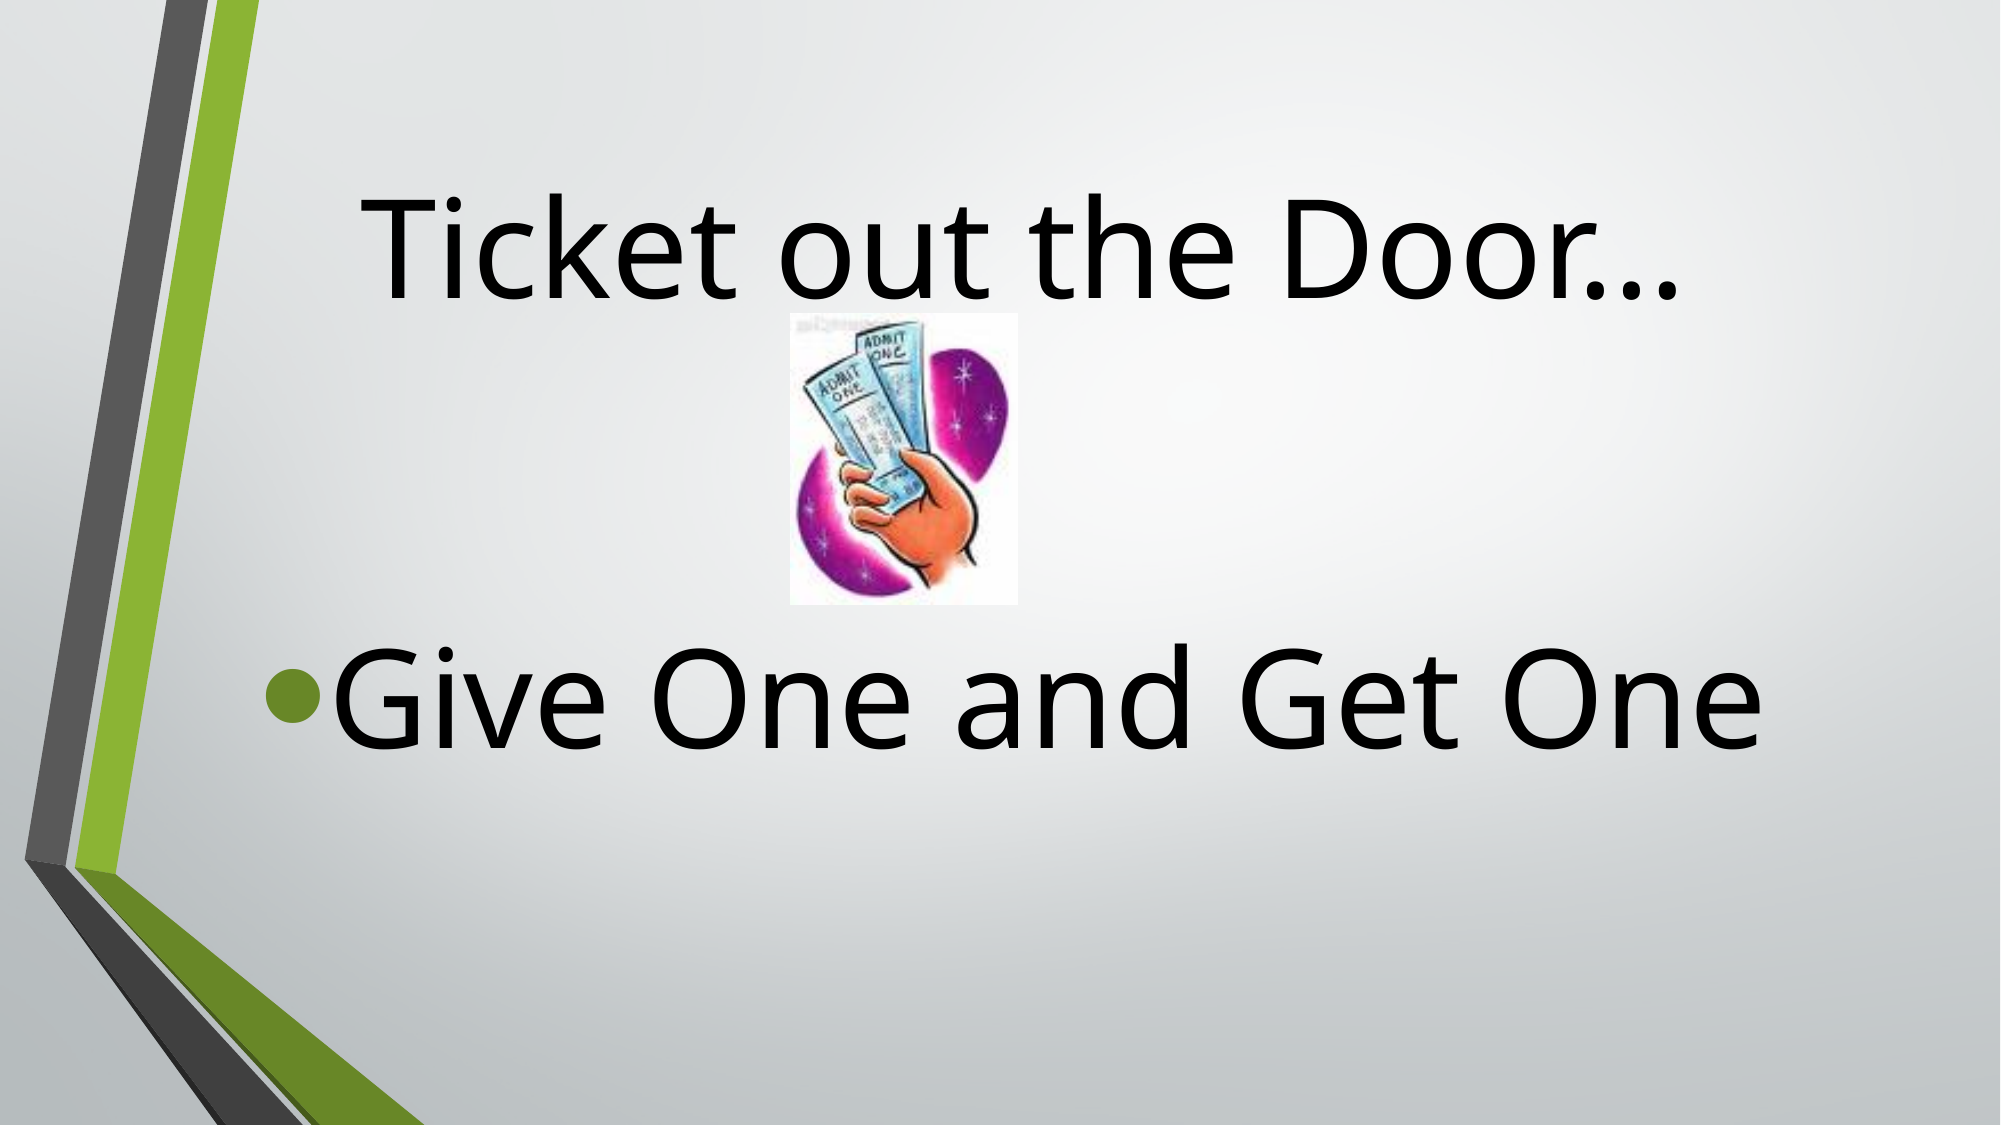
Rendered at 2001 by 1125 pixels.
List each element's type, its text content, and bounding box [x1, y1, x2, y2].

title Ticket out the Door… [160, 87, 1887, 400]
picture [790, 313, 1018, 605]
list Give One and Get One [243, 437, 1887, 950]
